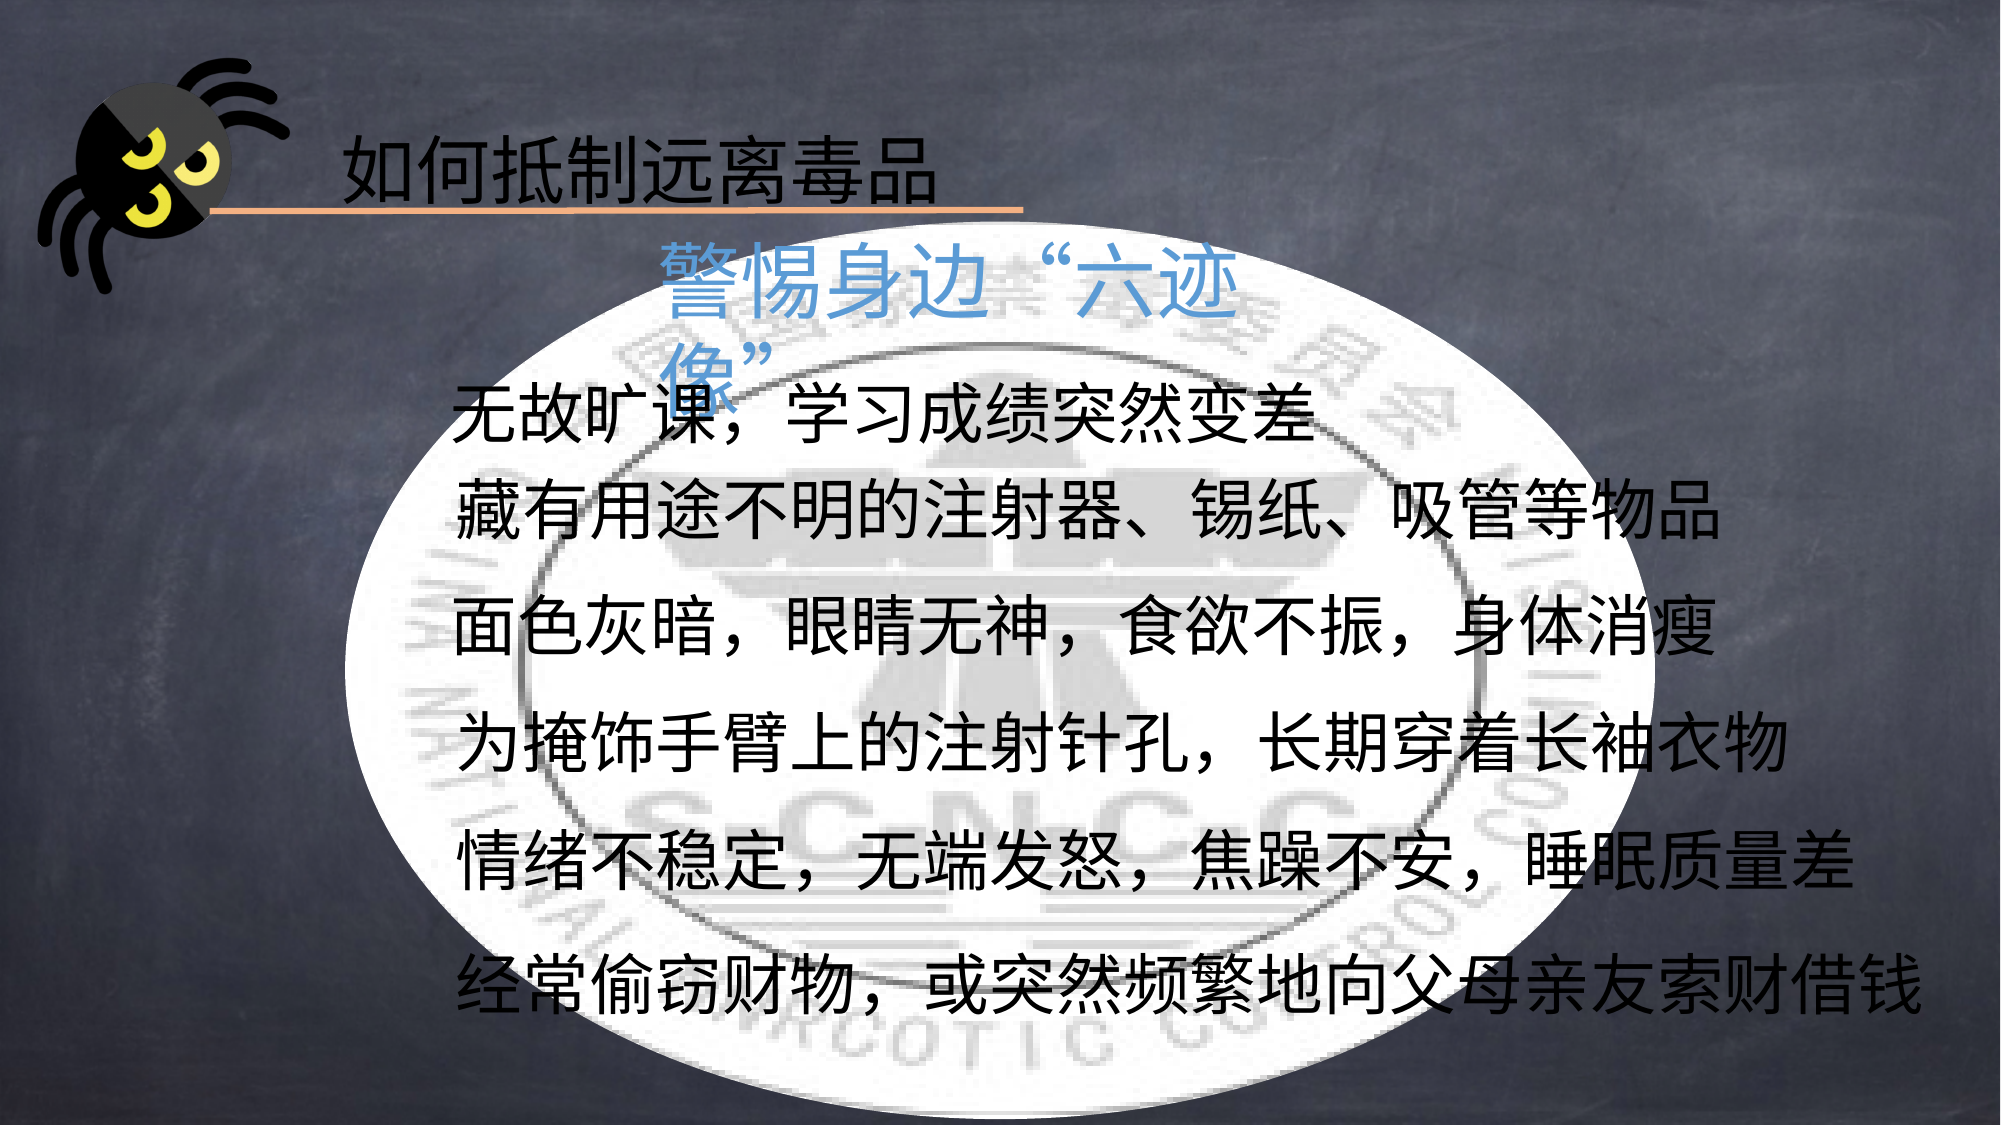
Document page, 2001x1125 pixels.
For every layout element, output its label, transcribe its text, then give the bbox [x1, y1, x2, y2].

text_box 藏有用途不明的注射器、锡纸、吸管等物品 [1655, 460, 1757, 556]
text_box 为掩饰手臂上的注射针孔，长期穿着长袖衣物 [1655, 692, 1823, 788]
text_box 如何抵制远离毒品 [294, 115, 973, 209]
picture [0, 0, 2001, 1125]
text_box 如何抵制远离毒品 [294, 212, 973, 221]
text_box 经常偷窃财物，或突然频繁地向父母亲友索财借钱 [1655, 935, 2000, 1030]
text_box 情绪不稳定，无端发怒，焦躁不安，睡眠质量差 [1655, 811, 1985, 907]
text_box 面色灰暗，眼睛无神，食欲不振，身体消瘦 [1655, 576, 1801, 672]
